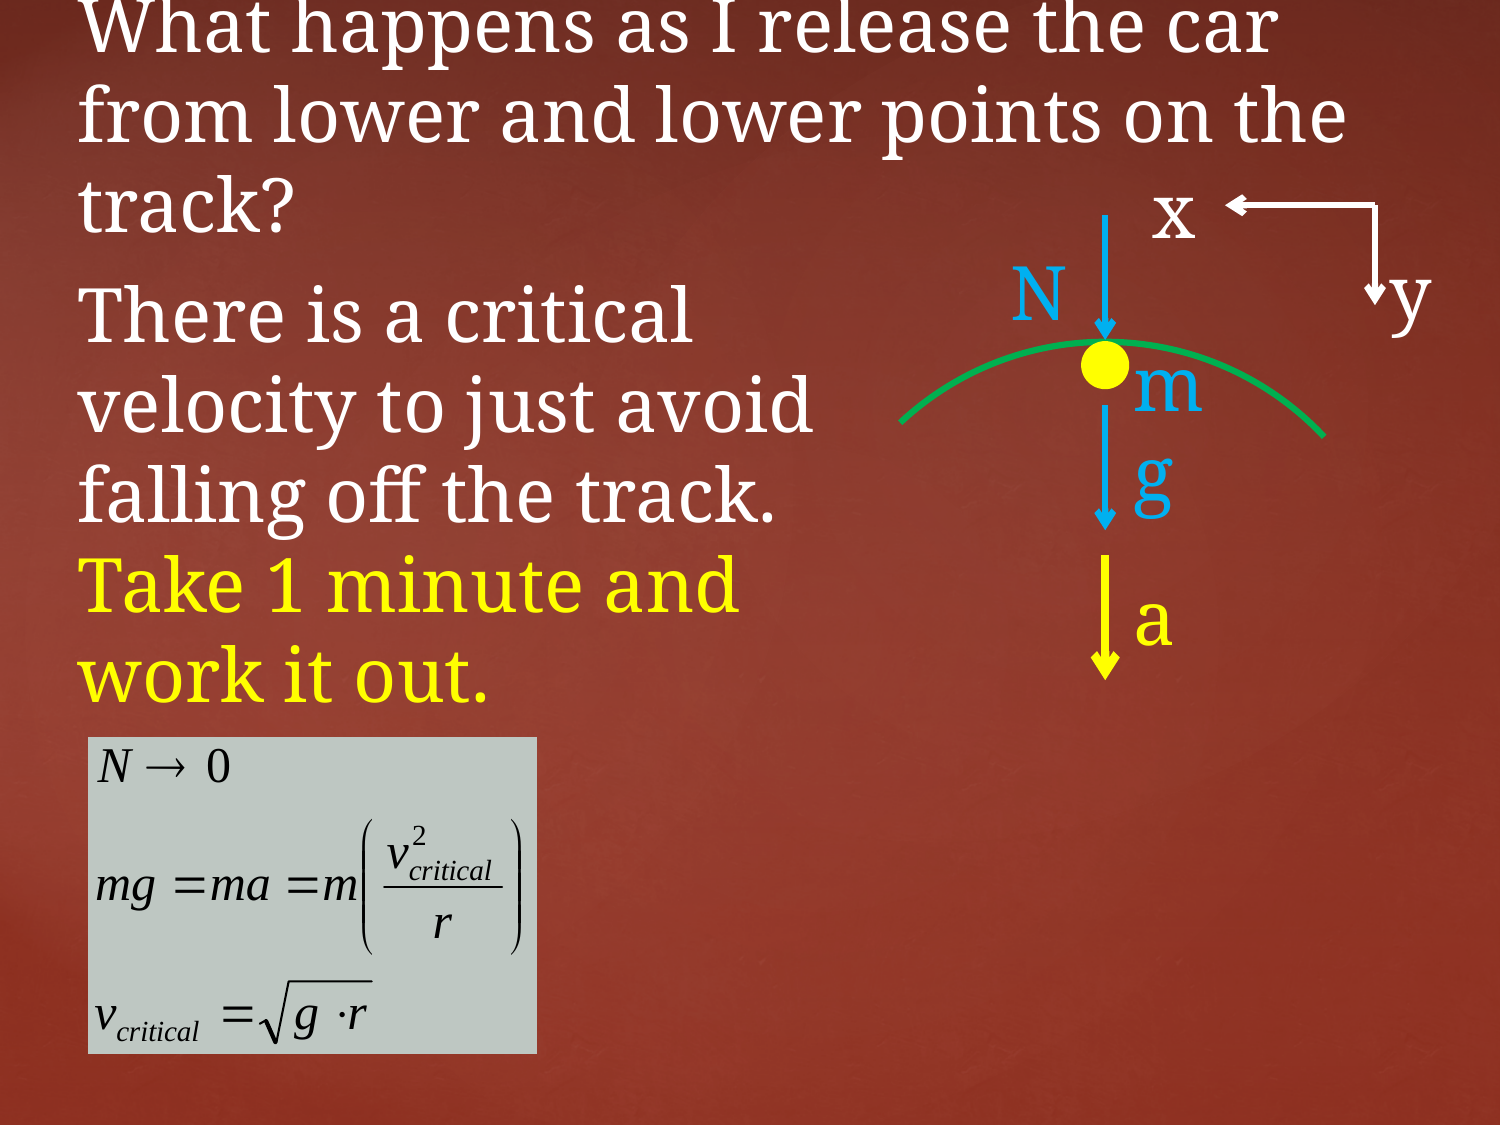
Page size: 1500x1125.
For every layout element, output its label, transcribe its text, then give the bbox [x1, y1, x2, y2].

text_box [86, 736, 538, 1055]
title What happens as I release the car from lower and lower points on the track? [62, 67, 1425, 256]
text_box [1136, 148, 1463, 344]
text_box a [1118, 555, 1244, 668]
text_box [1081, 342, 1130, 390]
text_box mg [1118, 411, 1244, 524]
text_box There is a critical velocity to just avoid falling off the track. Take 1 minute and work it out. [62, 305, 850, 725]
text_box [899, 340, 1325, 633]
text_box N [995, 230, 1083, 344]
